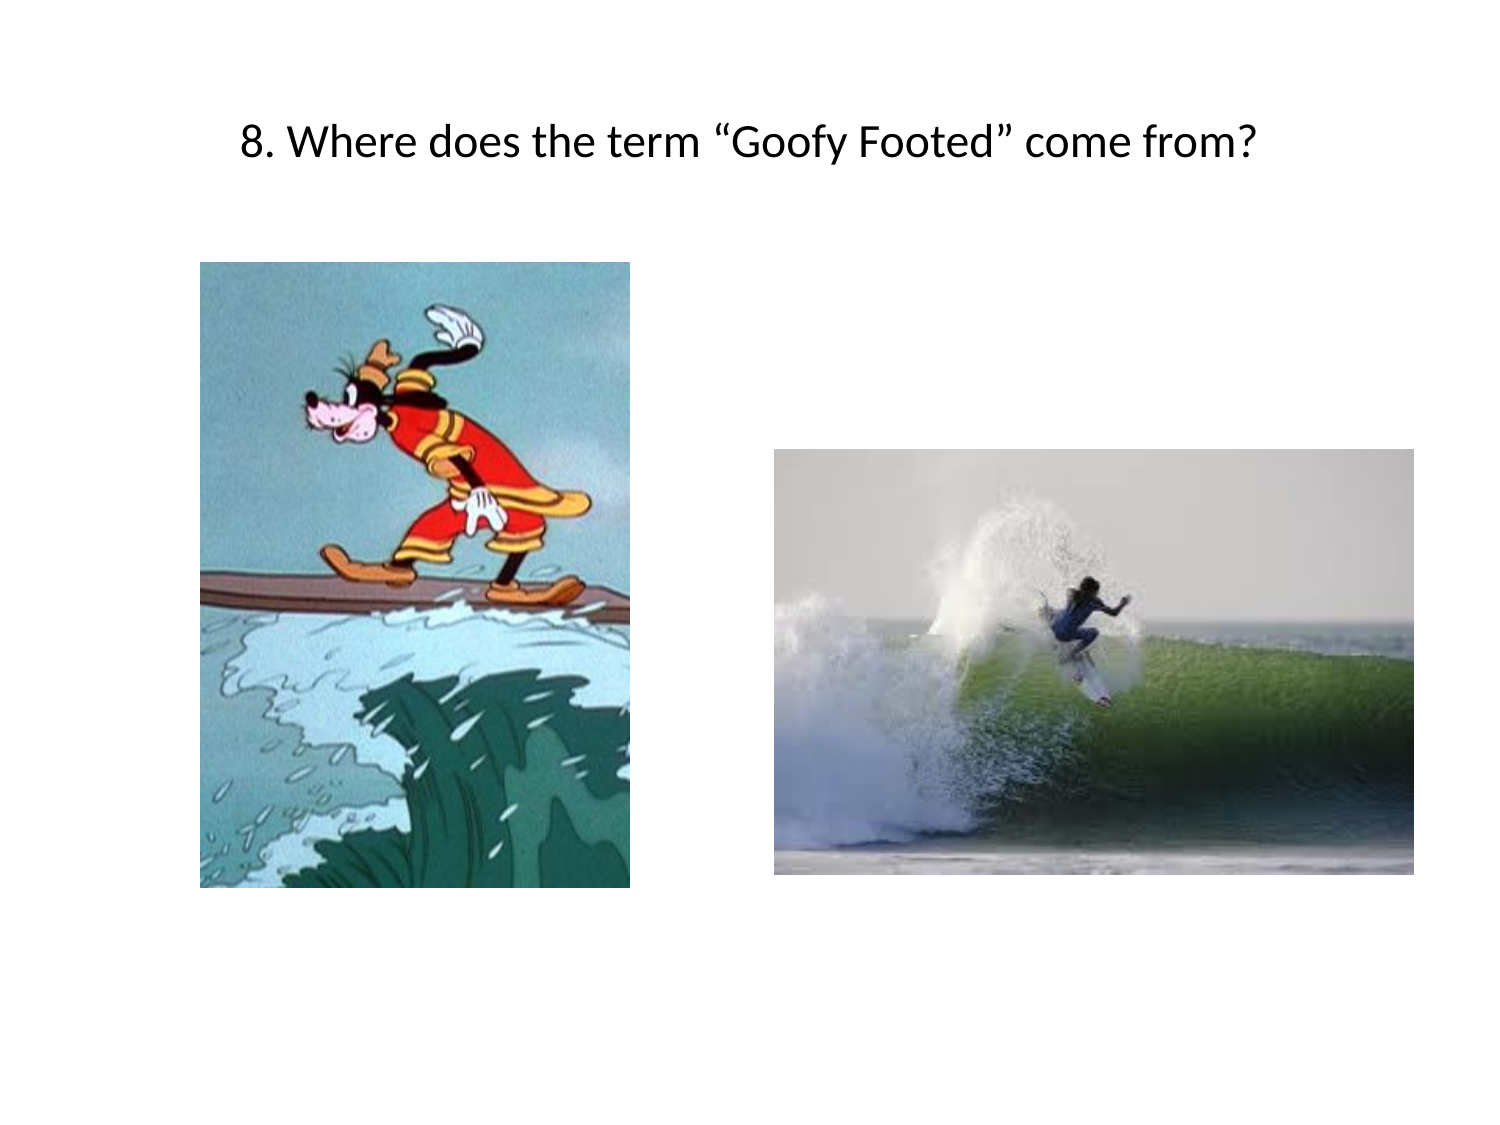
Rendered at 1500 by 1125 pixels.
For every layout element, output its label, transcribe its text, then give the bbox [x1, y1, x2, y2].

title 8. Where does the term “Goofy Footed” come from? [75, 45, 1425, 233]
picture [199, 262, 630, 888]
picture [774, 449, 1414, 876]
